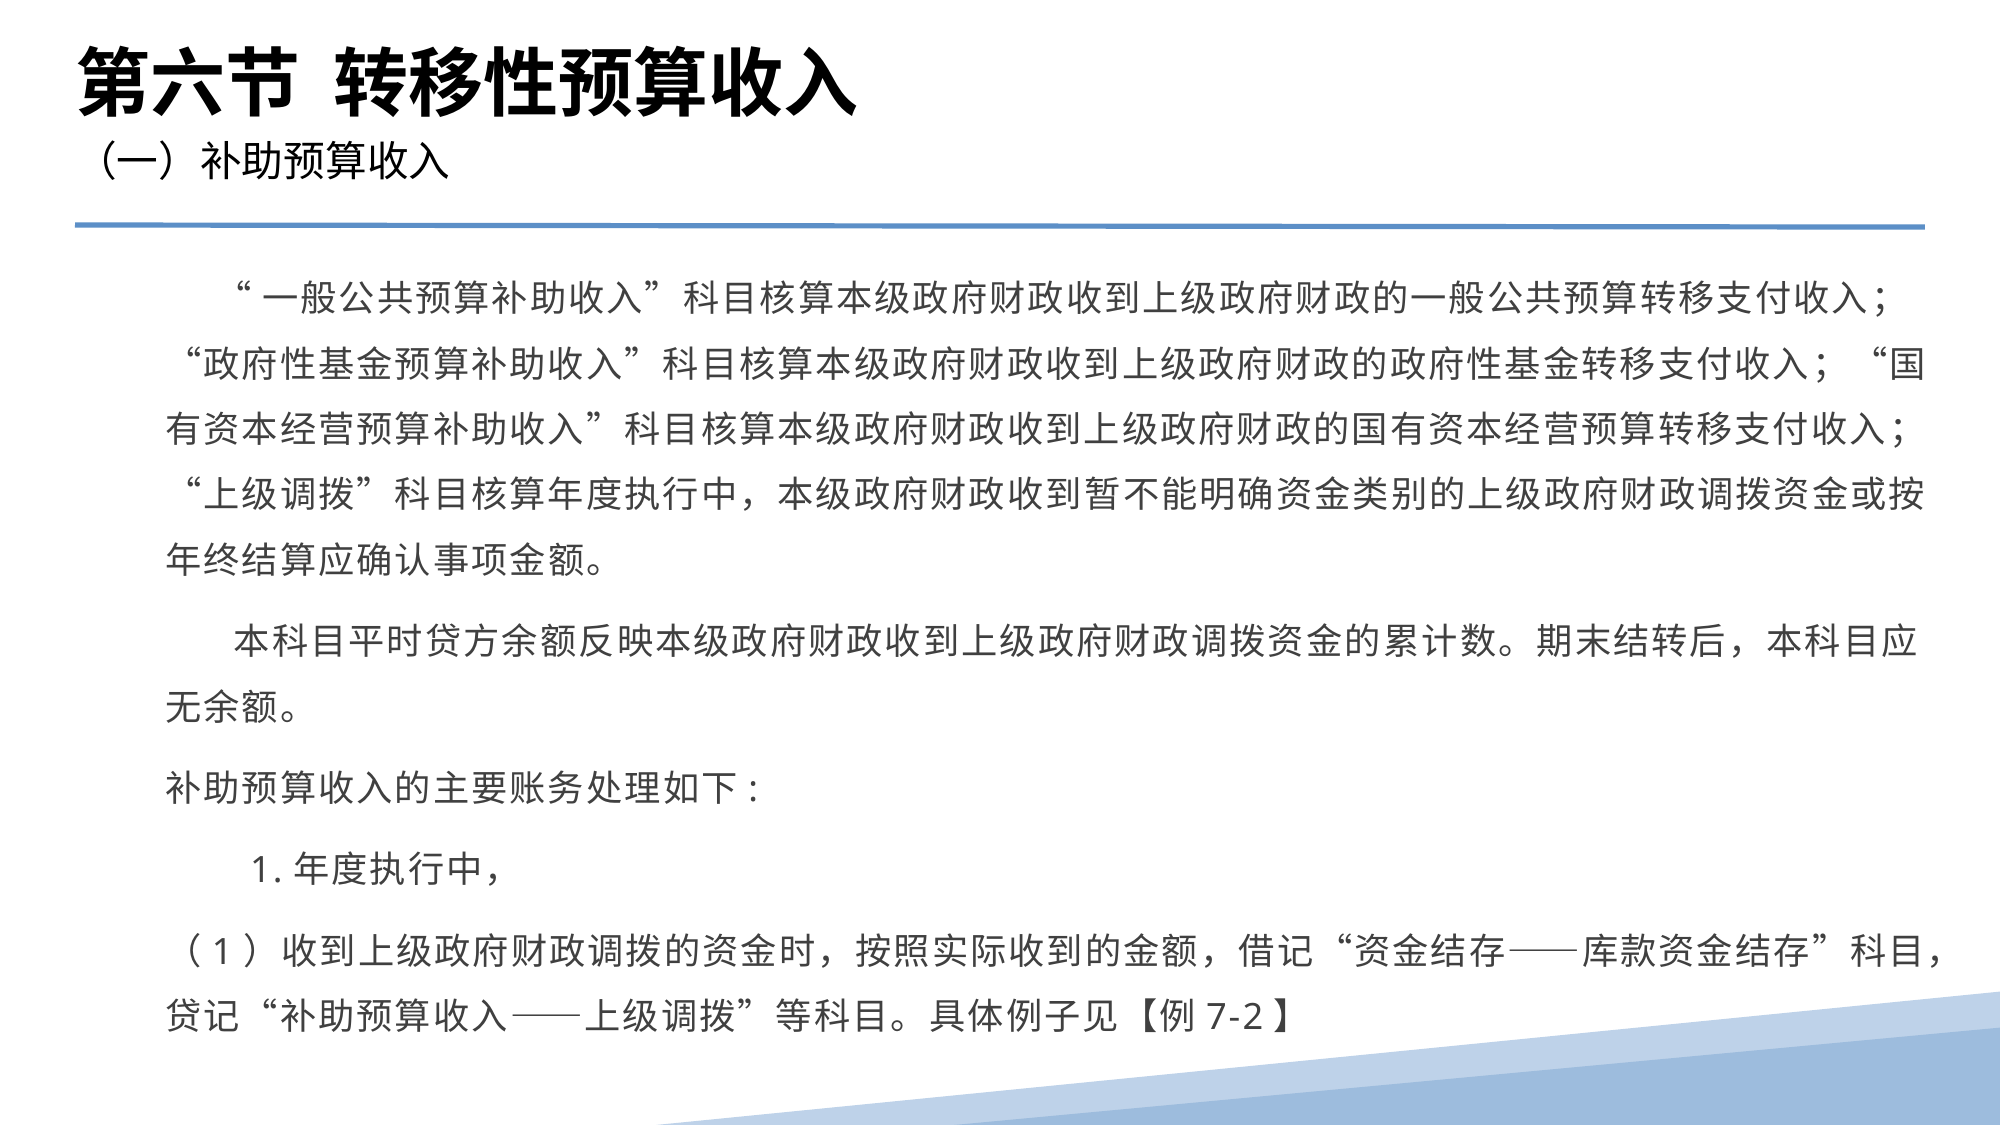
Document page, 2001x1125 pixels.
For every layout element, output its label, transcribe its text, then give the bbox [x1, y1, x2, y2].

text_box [656, 991, 2000, 1125]
text_box 第六节 转移性预算收入 [75, 24, 1925, 124]
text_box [74, 224, 1925, 228]
text_box “一般公共预算补助收入”科目核算本级政府财政收到上级政府财政的一般公共预算转移支付收入；“政府性基金预算补助收入”科目核算本级政府财政收到上级政府财政的政府性基金转移支付收入；“国有资本经营预算补助收入”科目核算本级政府财政收到上级政府财政的国有资本经营预算转移支付收入；“上级调拨”科目核算年度执行中，本级政府财政收到暂不能明确资金类别的上级政府财政调拨资金或按年终结算应确认事项金额。 本科目平时贷方余额反映本级政府财政收到上级政府财政调拨资金的累计数。期末结转后，本科目应无余额。 补助预算收入的主要账务处理如下: 1.年度执行中， （1）收到上级政府财政调拨的资金时，按照实际收到的金额，借记“资金结存――库款资金结存”科目，贷记“补助预算收入――上级调拨”等科目。具体例子见【例7-2】 [154, 246, 1939, 1045]
text_box （一）补助预算收入 [75, 124, 1925, 200]
